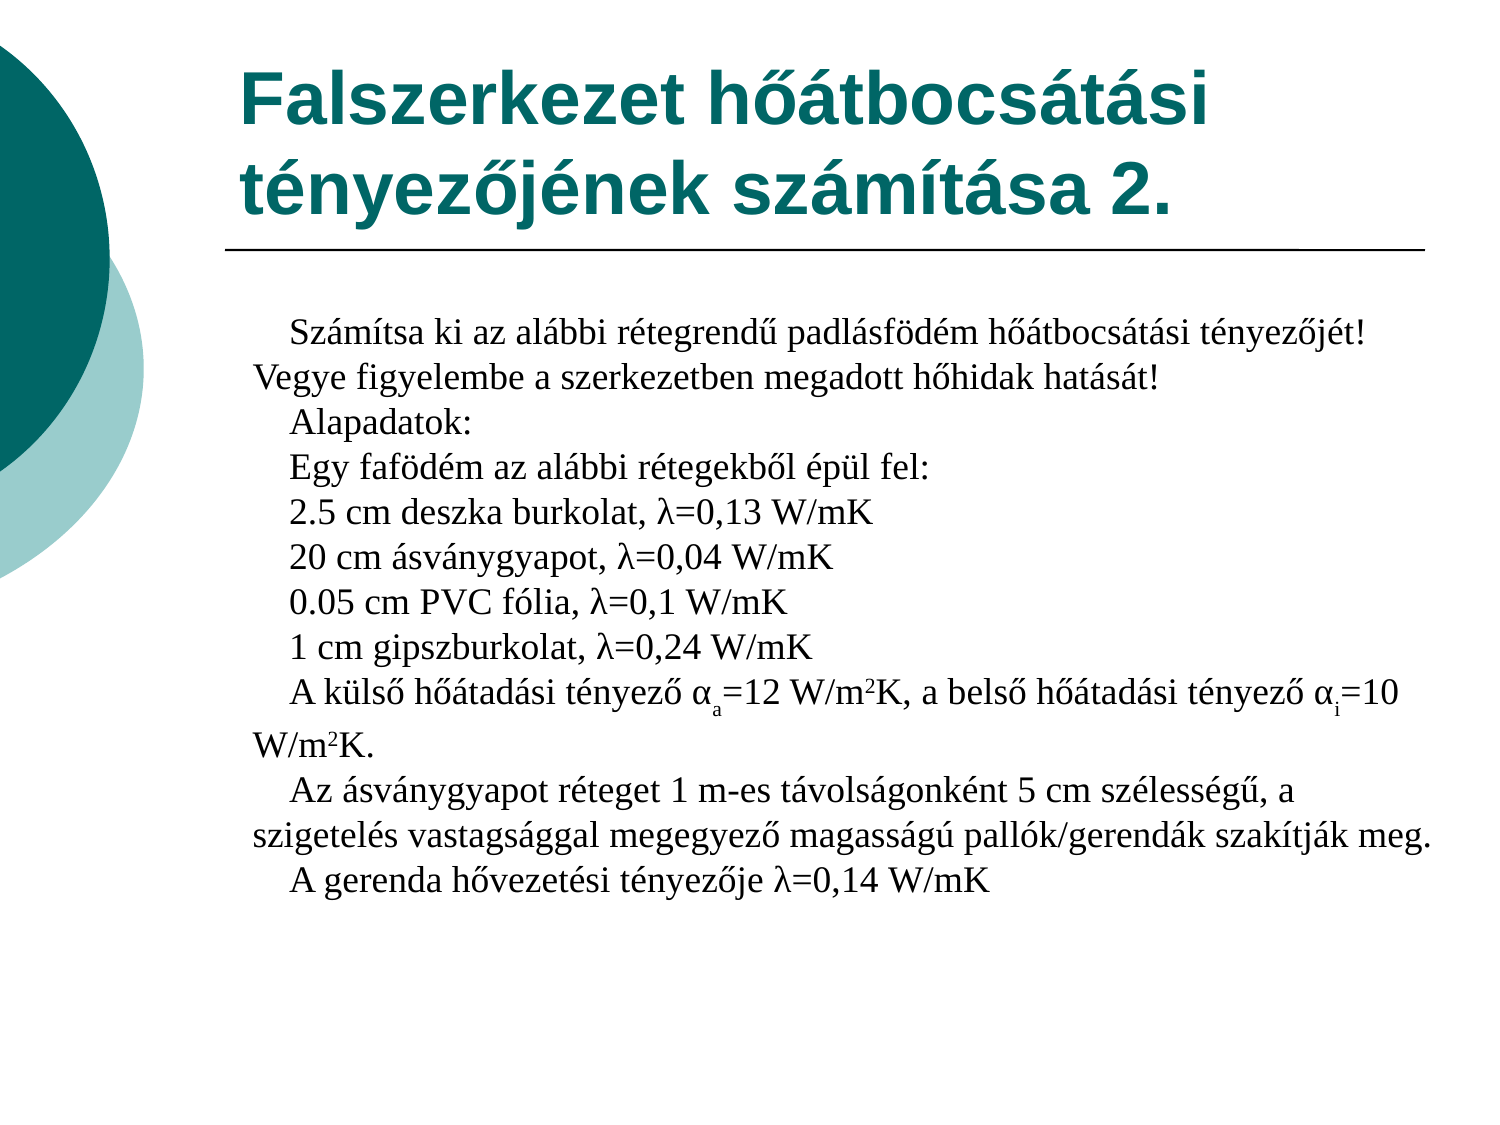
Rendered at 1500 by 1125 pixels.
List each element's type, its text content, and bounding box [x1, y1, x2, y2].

title Falszerkezet hőátbocsátási tényezőjének számítása 2. [224, 49, 1425, 237]
list Számítsa ki az alábbi rétegrendű padlásfödém hőátbocsátási tényezőjét! Vegye figyelembe a szerkezetben megadott hőhidak hatását! Alapadatok: Egy fafödém az alábbi rétegekből épül fel: 2.5 cm deszka burkolat, λ=0,13 W/mK 20 cm ásványgyapot, λ=0,04 W/mK 0.05 cm PVC fólia, λ=0,1 W/mK 1 cm gipszburkolat, λ=0,24 W/mK A külső hőátadási tényező αa=12 W/m2K, a belső hőátadási tényező αi=10 W/m2K. Az ásványgyapot réteget 1 m-es távolságonként 5 cm szélességű, a szigetelés vastagsággal megegyező magasságú pallók/gerendák szakítják meg. A gerenda hővezetési tényezője λ=0,14 W/mK [237, 299, 1463, 1083]
